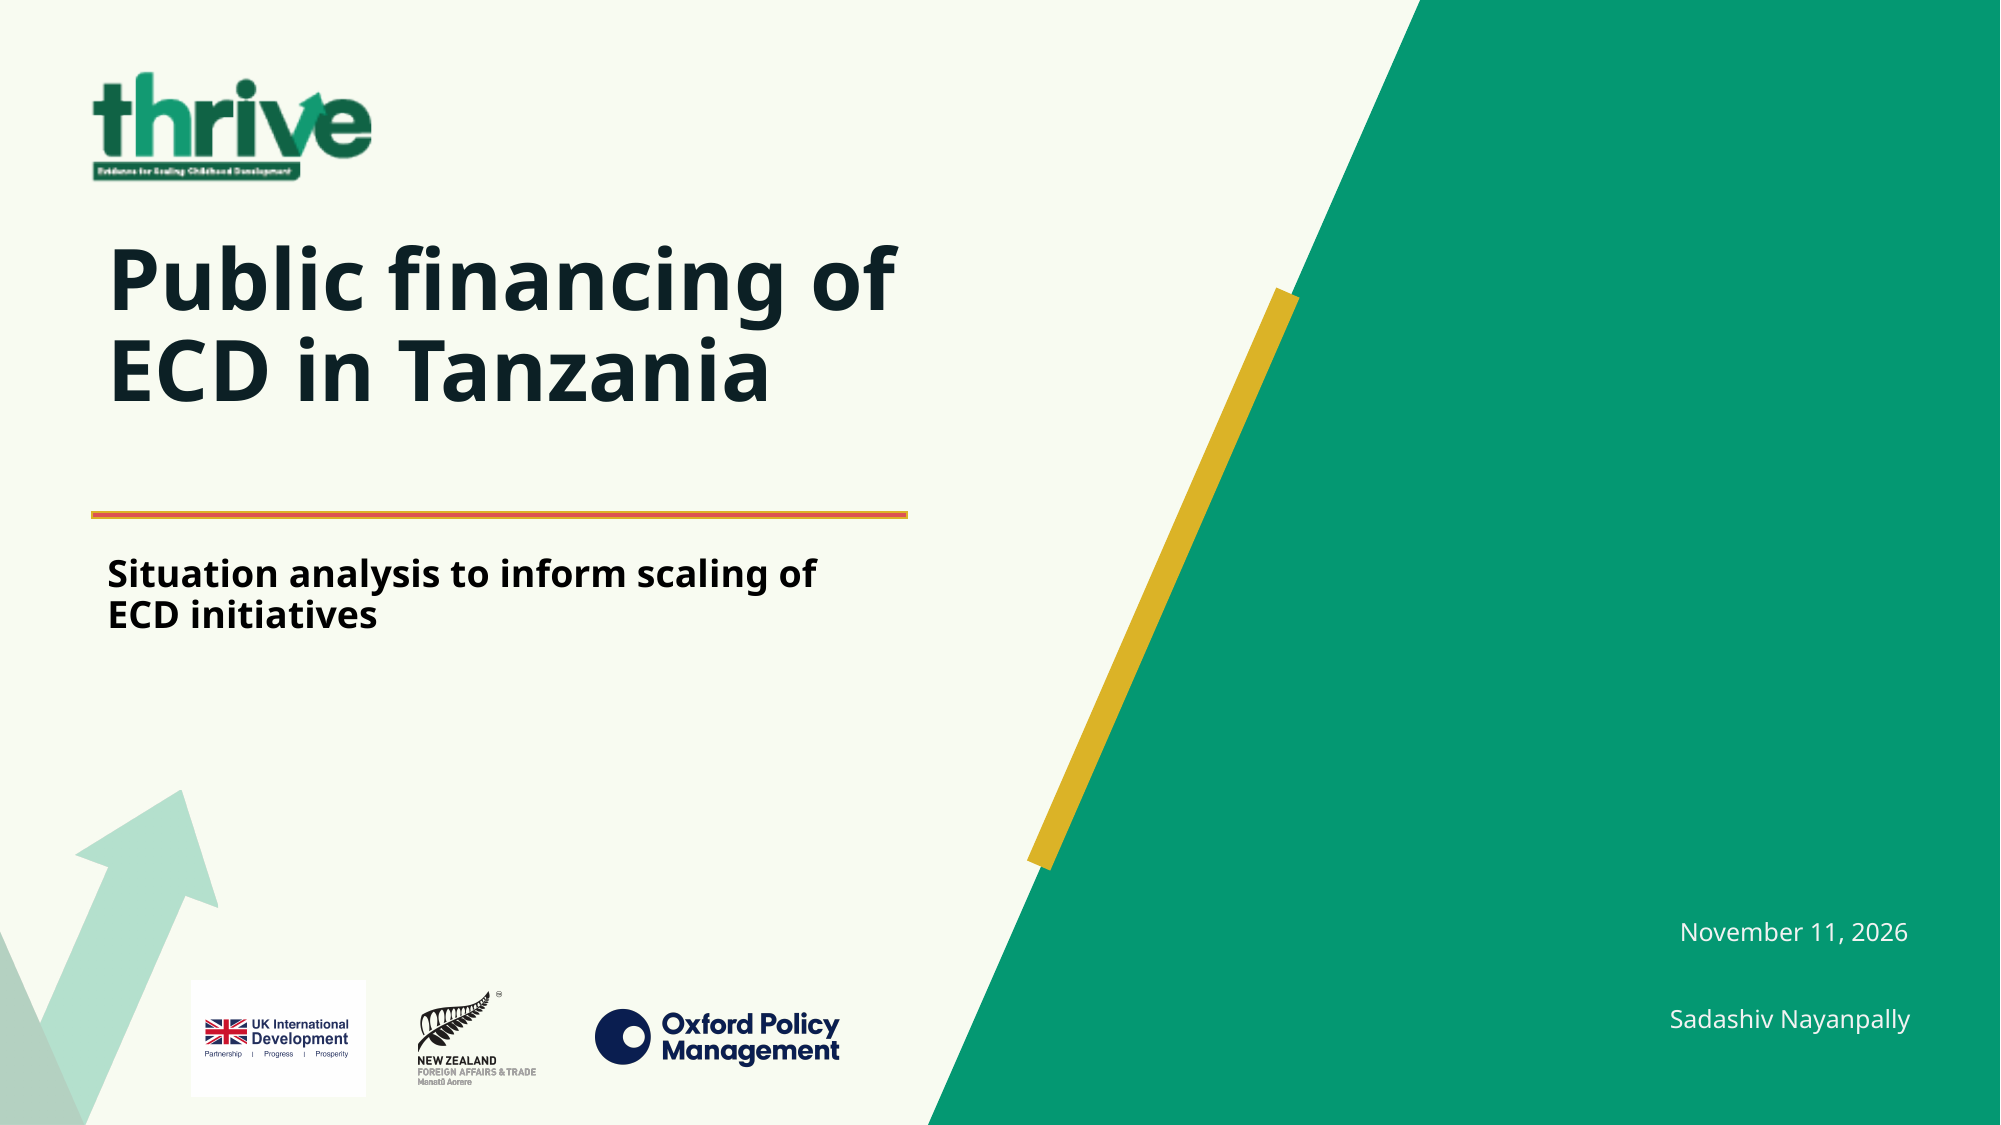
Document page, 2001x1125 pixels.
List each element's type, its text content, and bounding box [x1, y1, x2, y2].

list Public financing of ECD in Tanzania [92, 229, 983, 481]
picture [573, 991, 861, 1081]
picture [42, 43, 416, 214]
picture [0, 790, 366, 1125]
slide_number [1608, 903, 1924, 964]
list Situation analysis to inform scaling of ECD initiatives [92, 547, 854, 667]
picture [418, 991, 536, 1085]
list Sadashiv Nayanpally [1448, 991, 1926, 1050]
